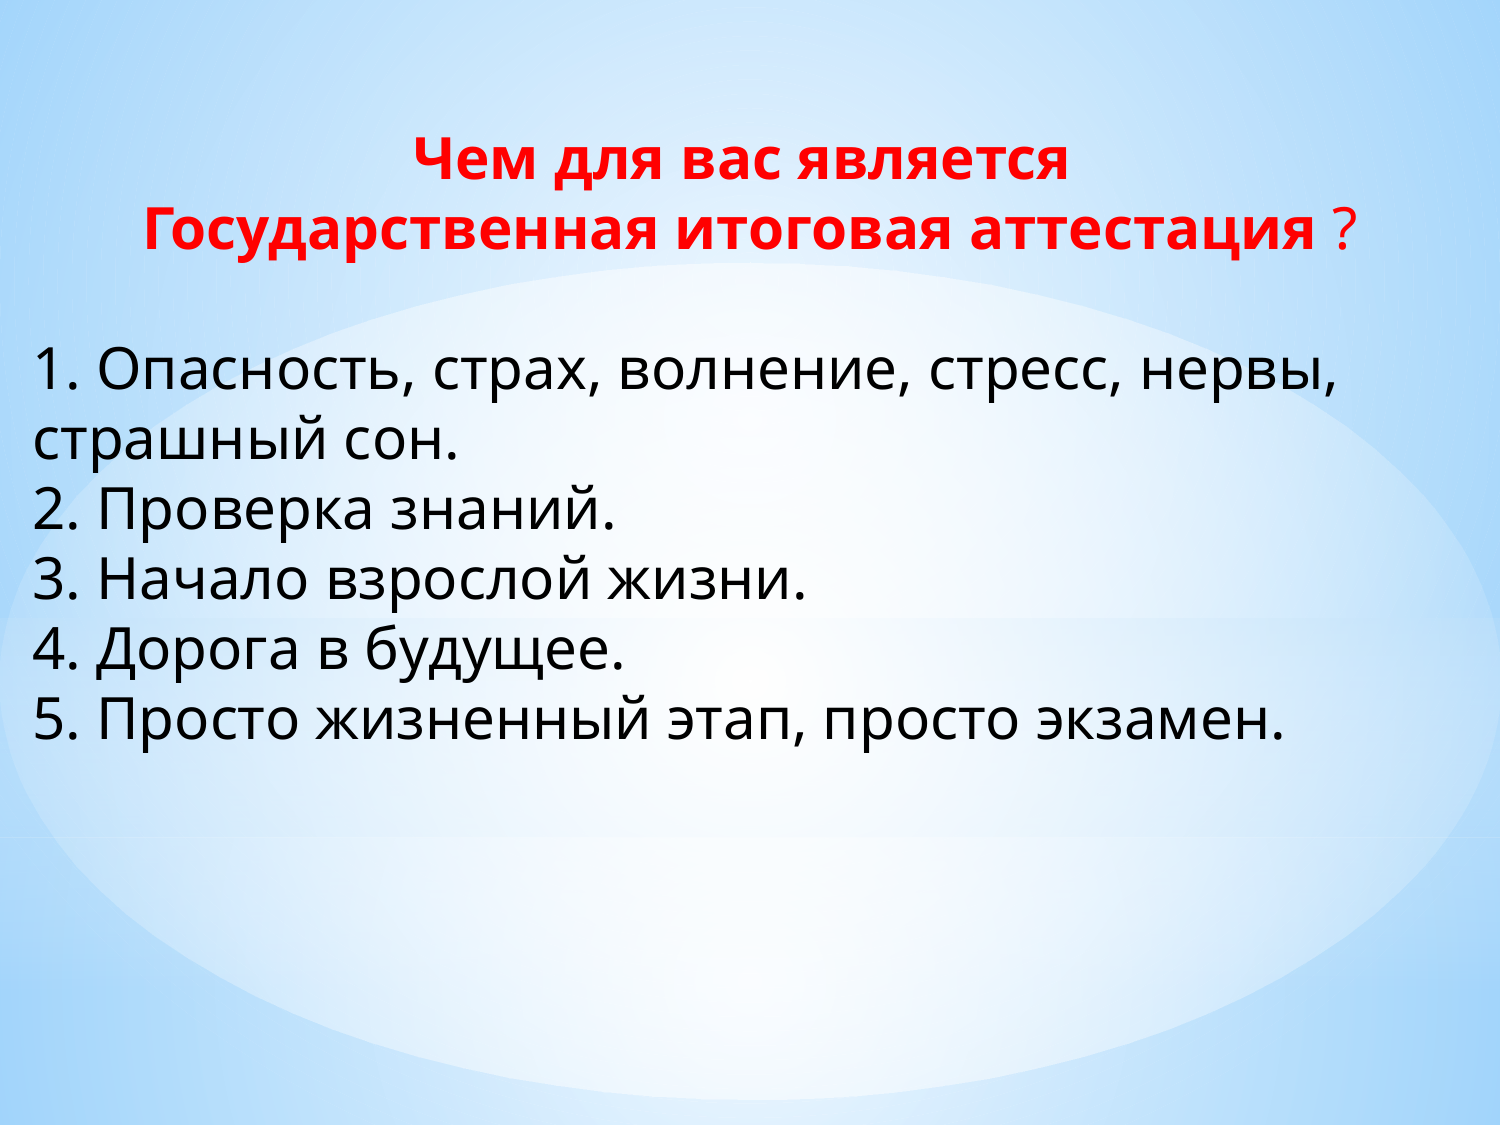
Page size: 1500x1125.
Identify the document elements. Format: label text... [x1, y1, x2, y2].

text_box Чем для вас является Государственная итоговая аттестация ? 1. Опасность, страх, волнение, стресс, нервы, страшный сон. 2. Проверка знаний. 3. Начало взрослой жизни. 4. Дорога в будущее. 5. Просто жизненный этап, просто экзамен. [17, 113, 1483, 759]
